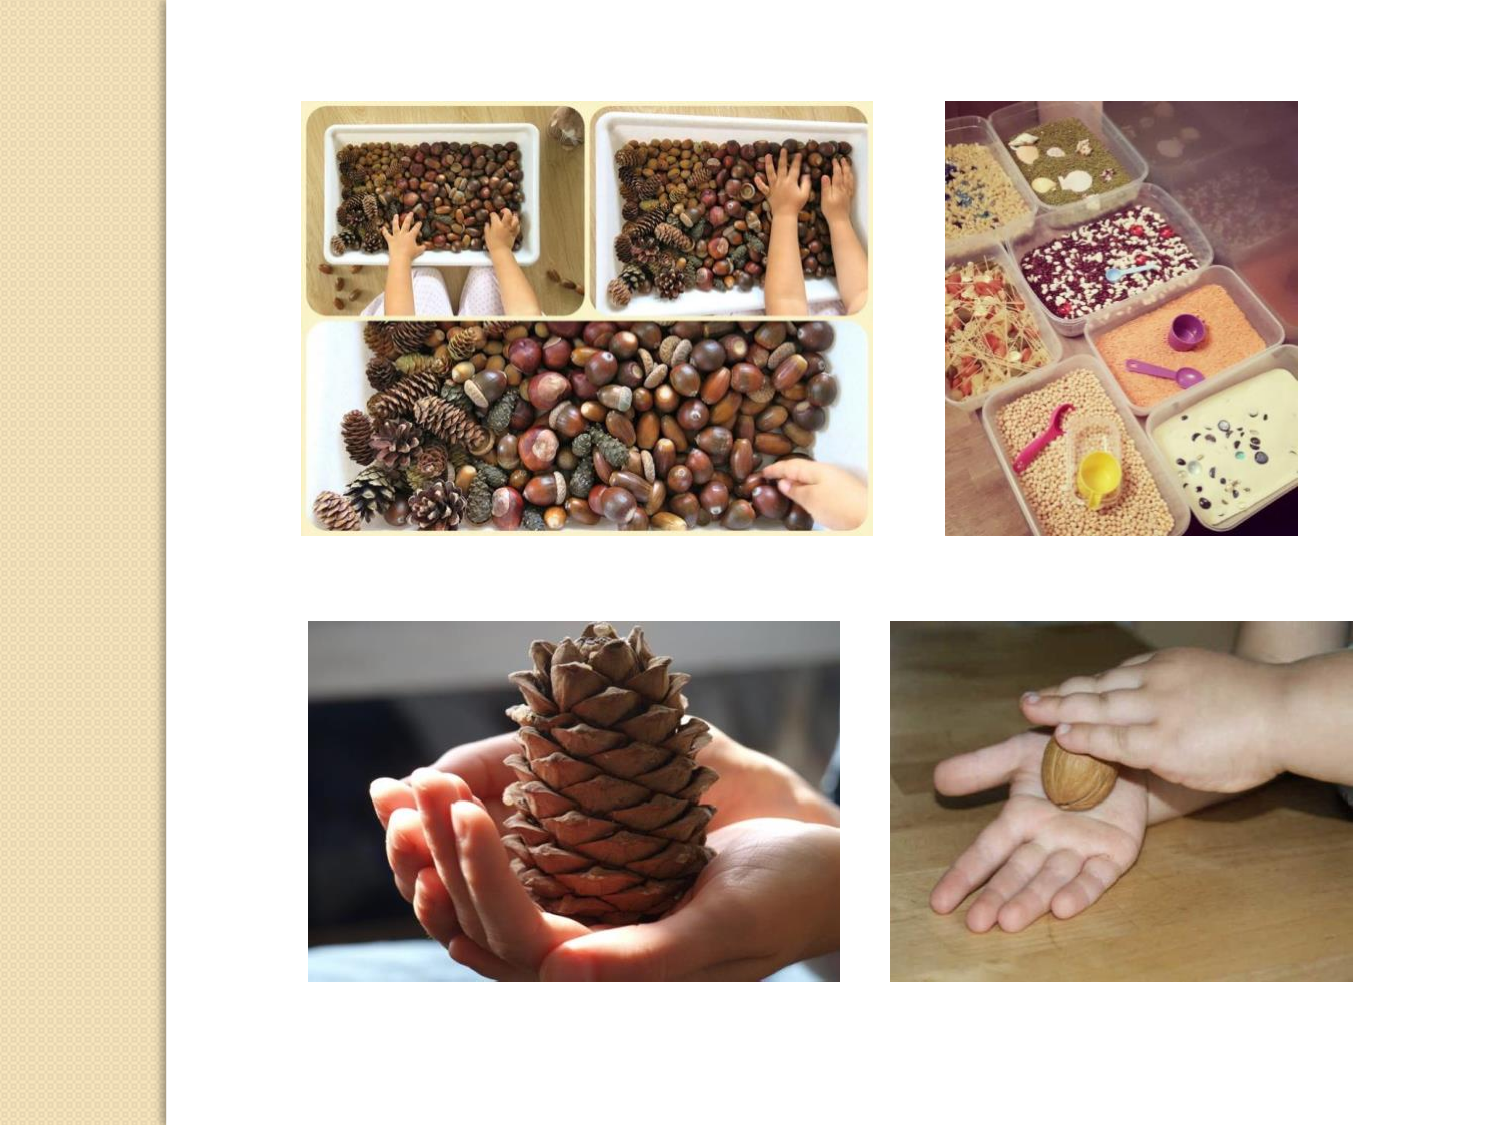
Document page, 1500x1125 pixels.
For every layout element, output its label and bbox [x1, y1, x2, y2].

picture [890, 621, 1353, 982]
picture [307, 621, 840, 982]
picture [945, 101, 1298, 536]
picture [300, 101, 873, 536]
